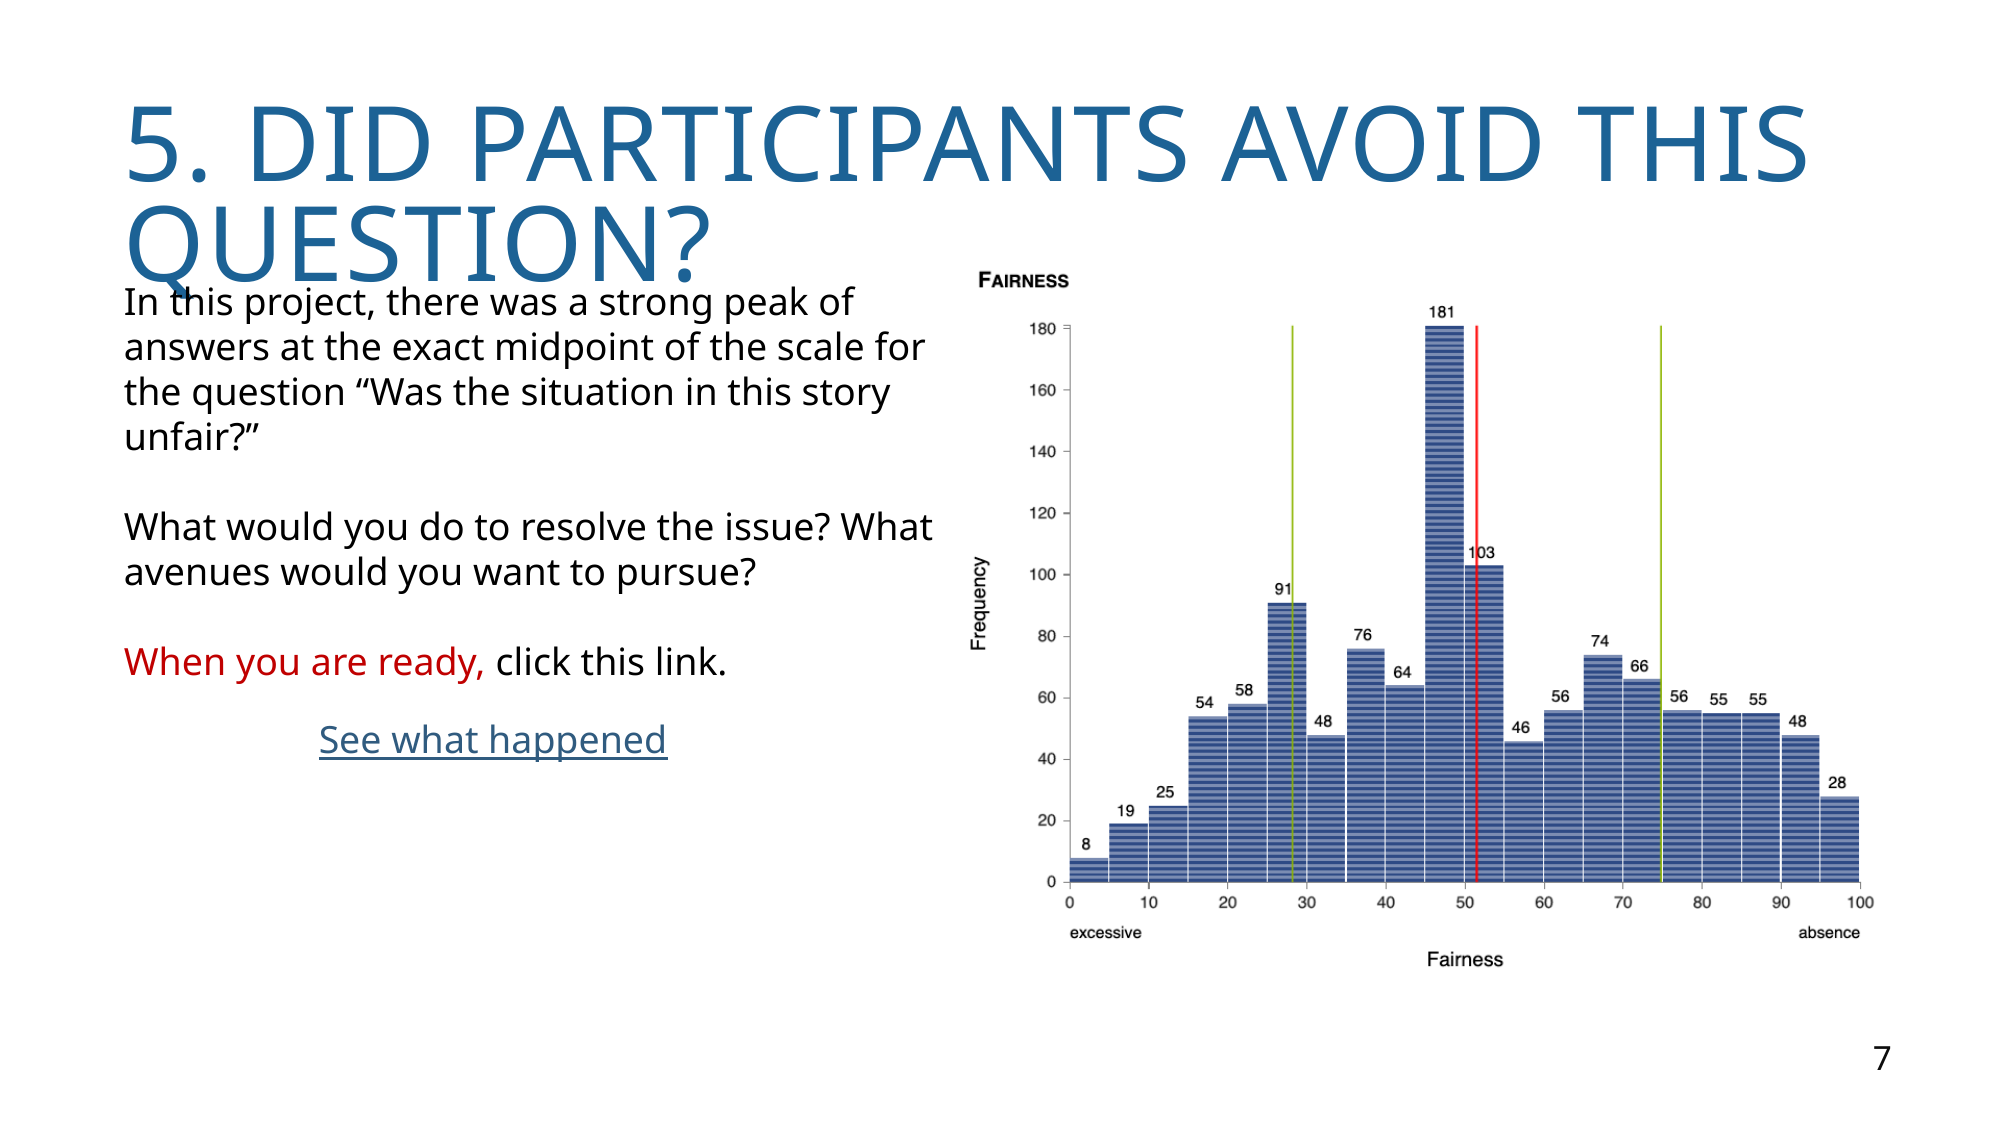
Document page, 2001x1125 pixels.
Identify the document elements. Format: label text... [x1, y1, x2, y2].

picture [956, 252, 1908, 987]
text_box In this project, there was a strong peak of answers at the exact midpoint of the scale for the question “Was the situation in this story unfair?” What would you do to resolve the issue? What avenues would you want to pursue? When you are ready, click this link. [109, 270, 949, 691]
text_box See what happened [303, 666, 656, 817]
title 5. did participants avoid this question? [109, 78, 1891, 270]
slide_number 7 [1747, 1037, 1907, 1083]
